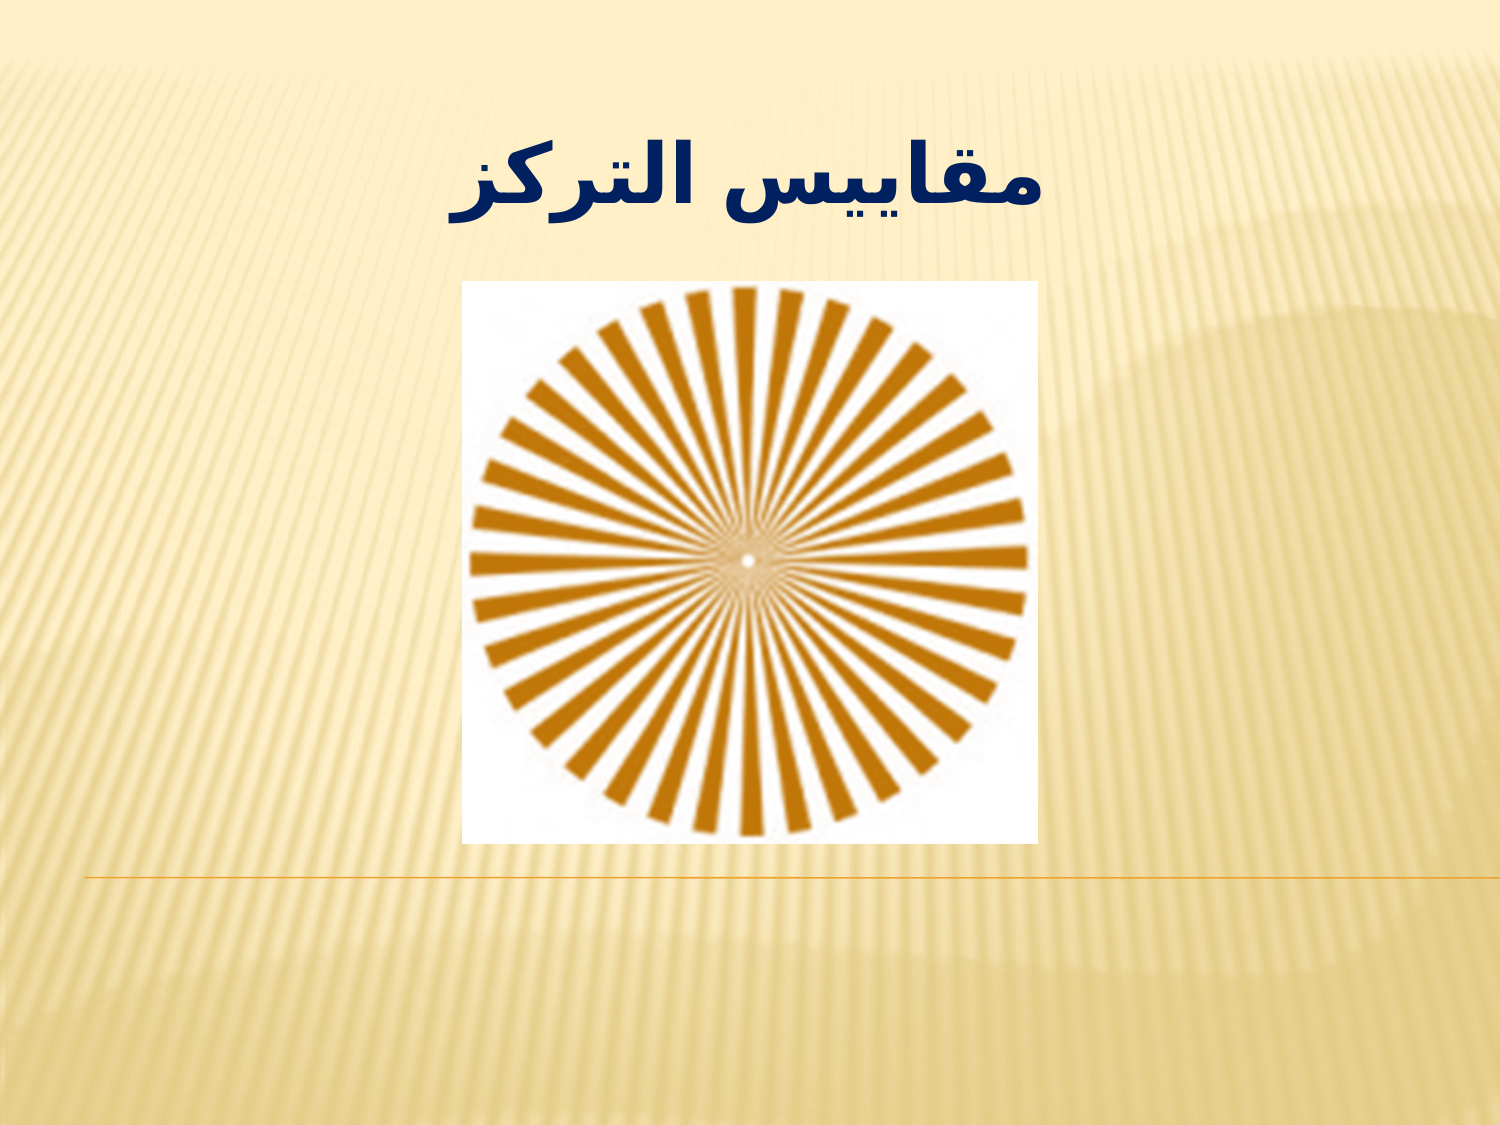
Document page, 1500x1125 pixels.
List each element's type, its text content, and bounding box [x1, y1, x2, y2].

picture [462, 281, 1038, 845]
title مقاييس التركز [56, 112, 1444, 275]
